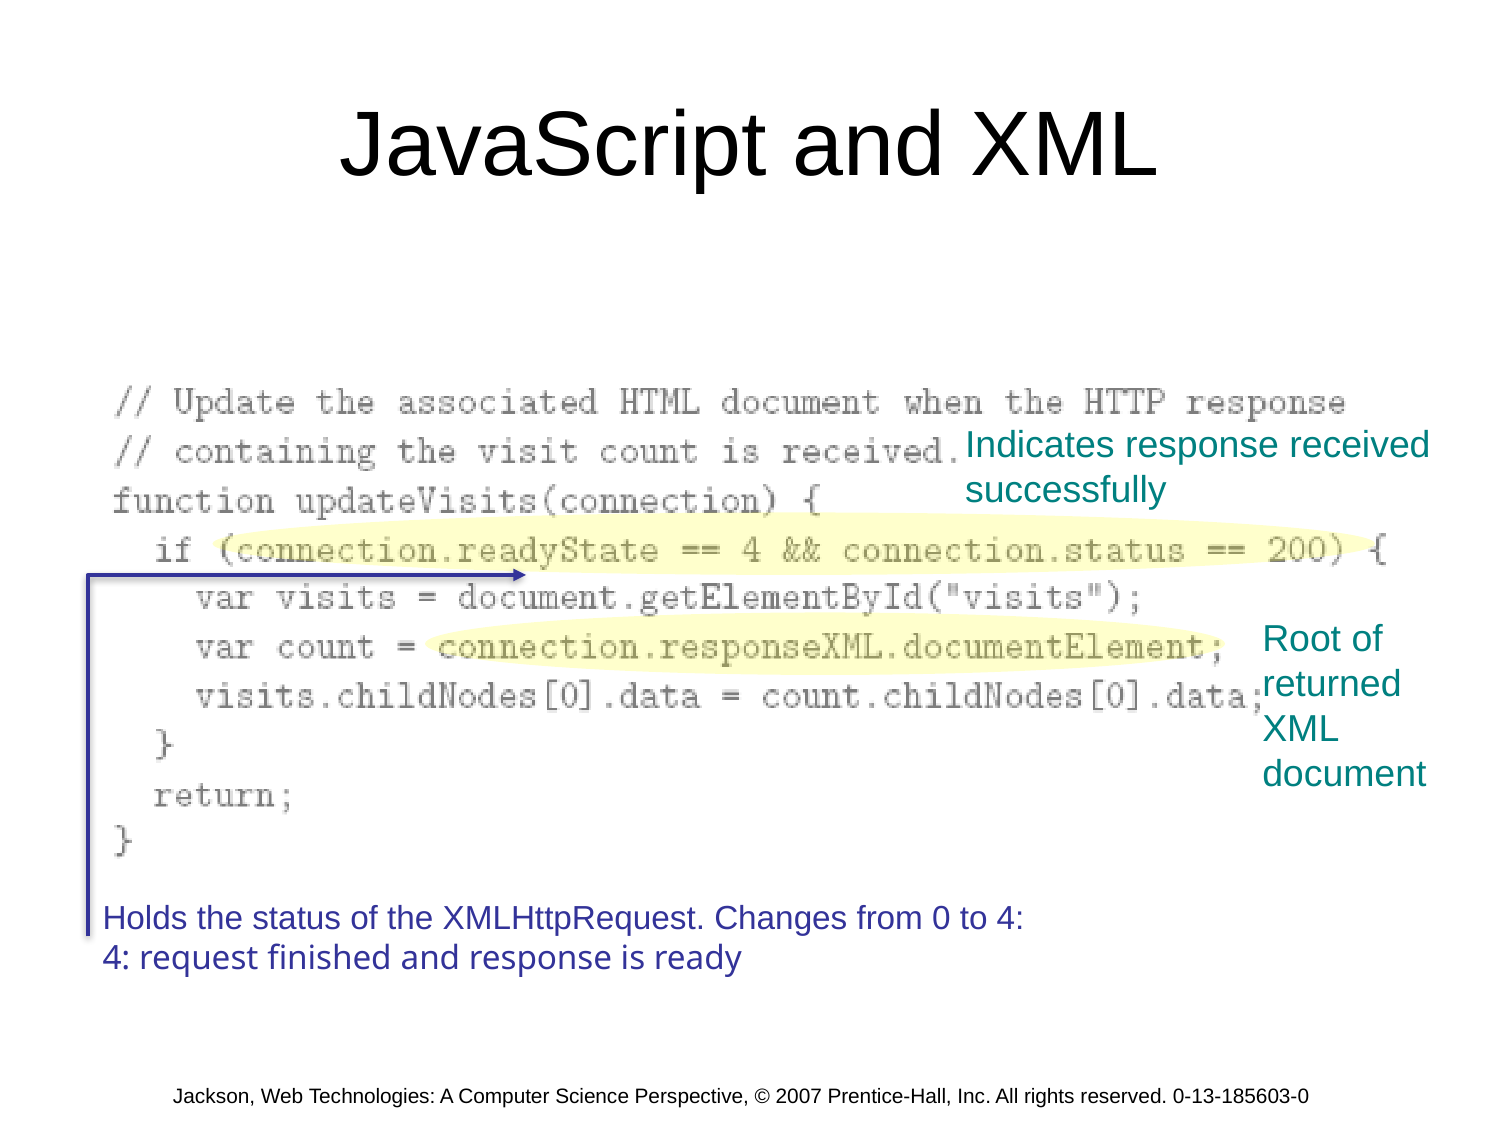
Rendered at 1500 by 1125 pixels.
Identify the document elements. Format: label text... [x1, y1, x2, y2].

text_box Root of returned XML document [1404, 605, 1443, 802]
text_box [81, 574, 527, 938]
picture [87, 364, 1401, 862]
title JavaScript and XML [75, 45, 1425, 233]
text_box Indicates response received successfully [1404, 412, 1447, 518]
text_box Holds the status of the XMLHttpRequest. Changes from 0 to 4: 4: request finished and response is ready [87, 889, 1051, 984]
footer Jackson, Web Technologies: A Computer Science Perspective, © 2007 Prentice-Hall, Inc. All rights reserved. 0-13-185603-0 [75, 1074, 1413, 1103]
